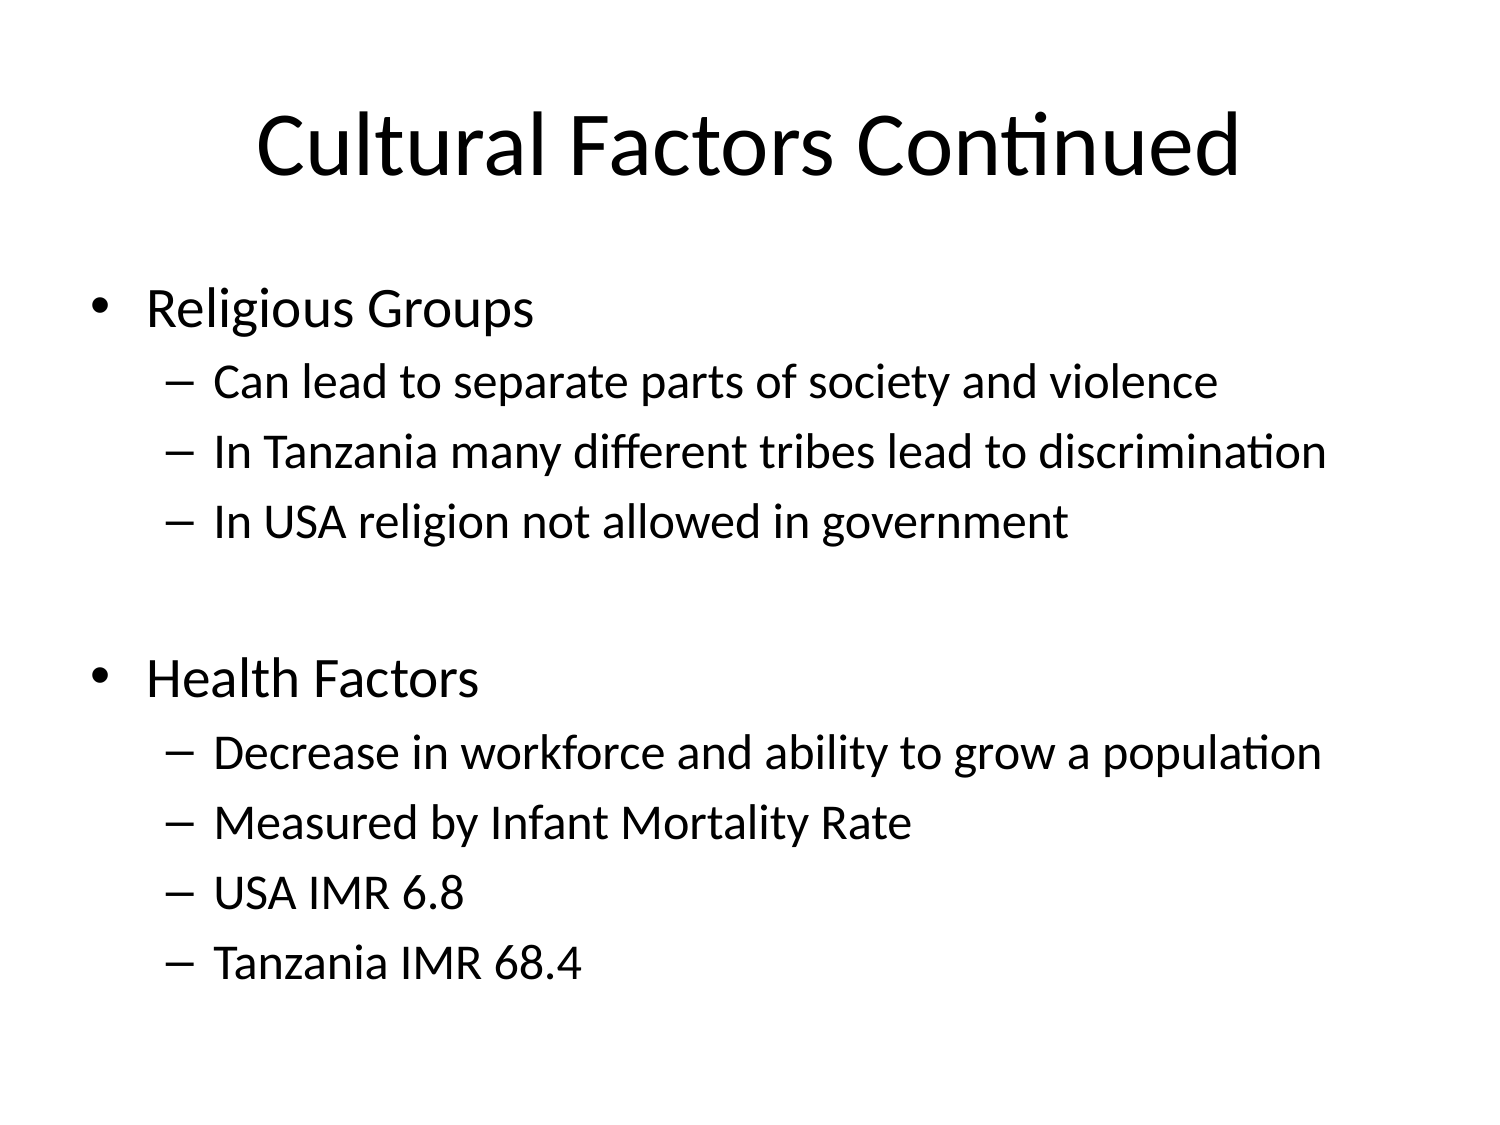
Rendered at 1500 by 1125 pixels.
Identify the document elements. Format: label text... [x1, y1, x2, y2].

list Religious Groups Can lead to separate parts of society and violence In Tanzania many different tribes lead to discrimination In USA religion not allowed in government Health Factors Decrease in workforce and ability to grow a population Measured by Infant Mortality Rate USA IMR 6.8 Tanzania IMR 68.4 [75, 262, 1425, 1005]
title Cultural Factors Continued [75, 45, 1425, 233]
